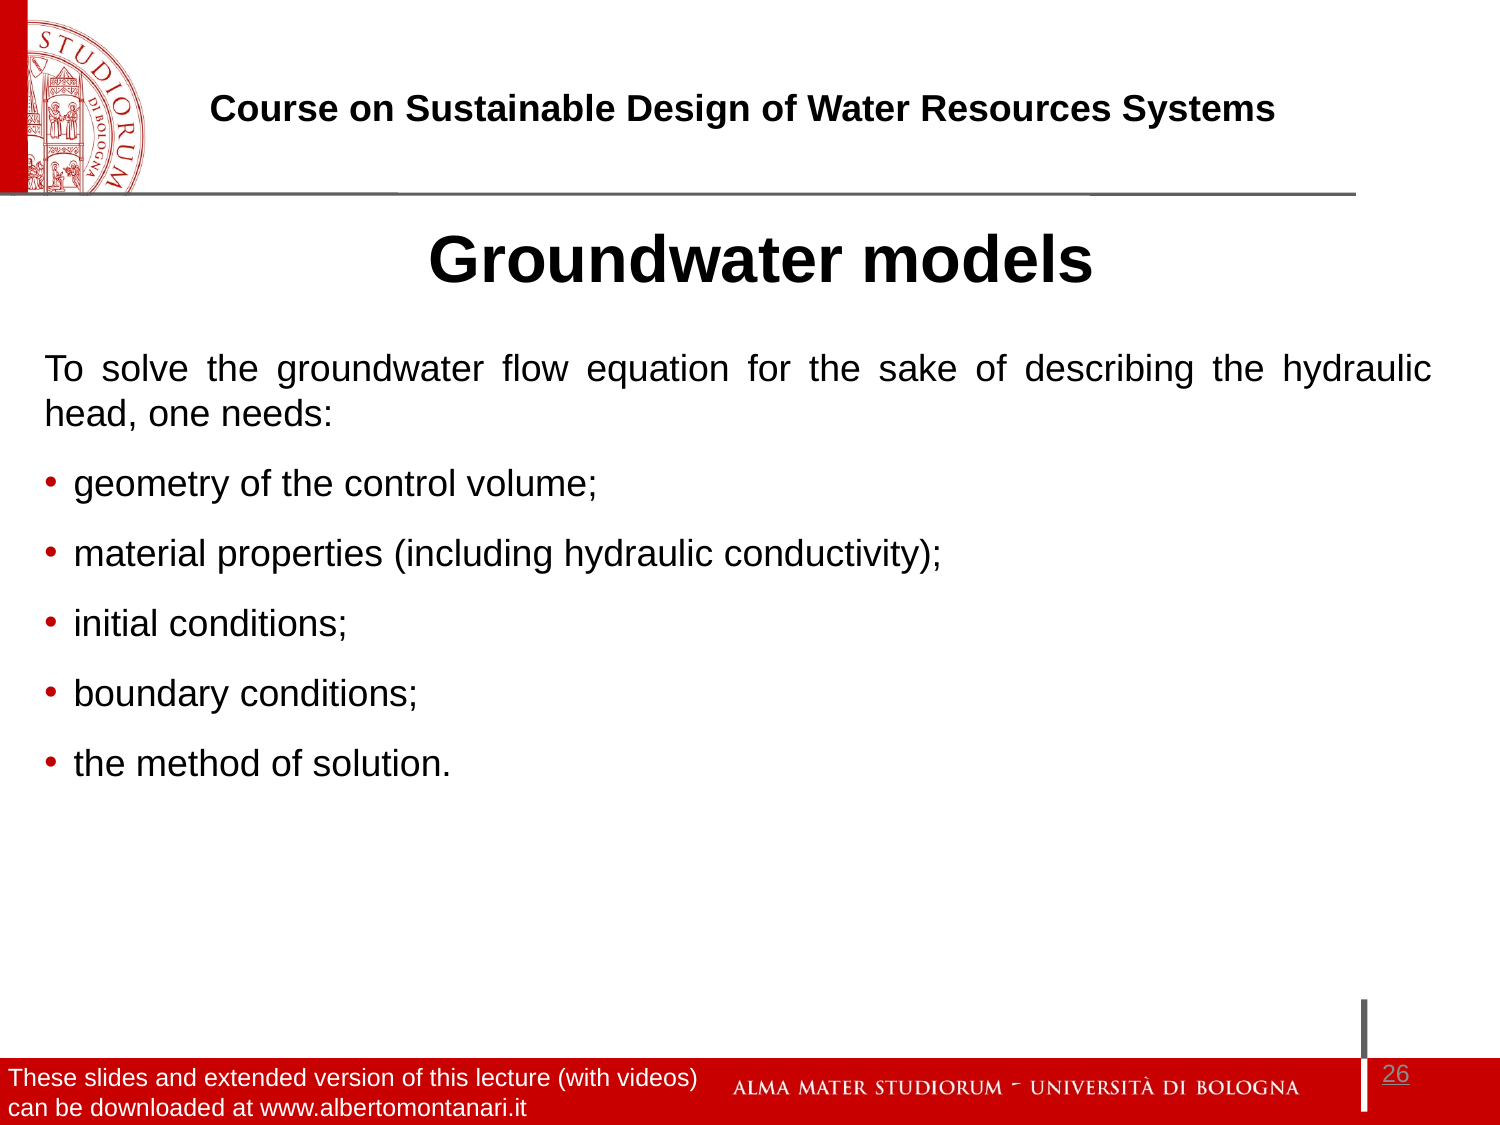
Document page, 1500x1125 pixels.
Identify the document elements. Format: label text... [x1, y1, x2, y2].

picture [0, 1058, 1500, 1125]
picture [28, 16, 151, 192]
slide_number 26 [1074, 1042, 1425, 1103]
text_box Groundwater models [194, 208, 1329, 304]
text_box To solve the groundwater flow equation for the sake of describing the hydraulic head, one needs: geometry of the control volume; material properties (including hydraulic conductivity); initial conditions; boundary conditions; the method of solution. [29, 337, 1448, 862]
